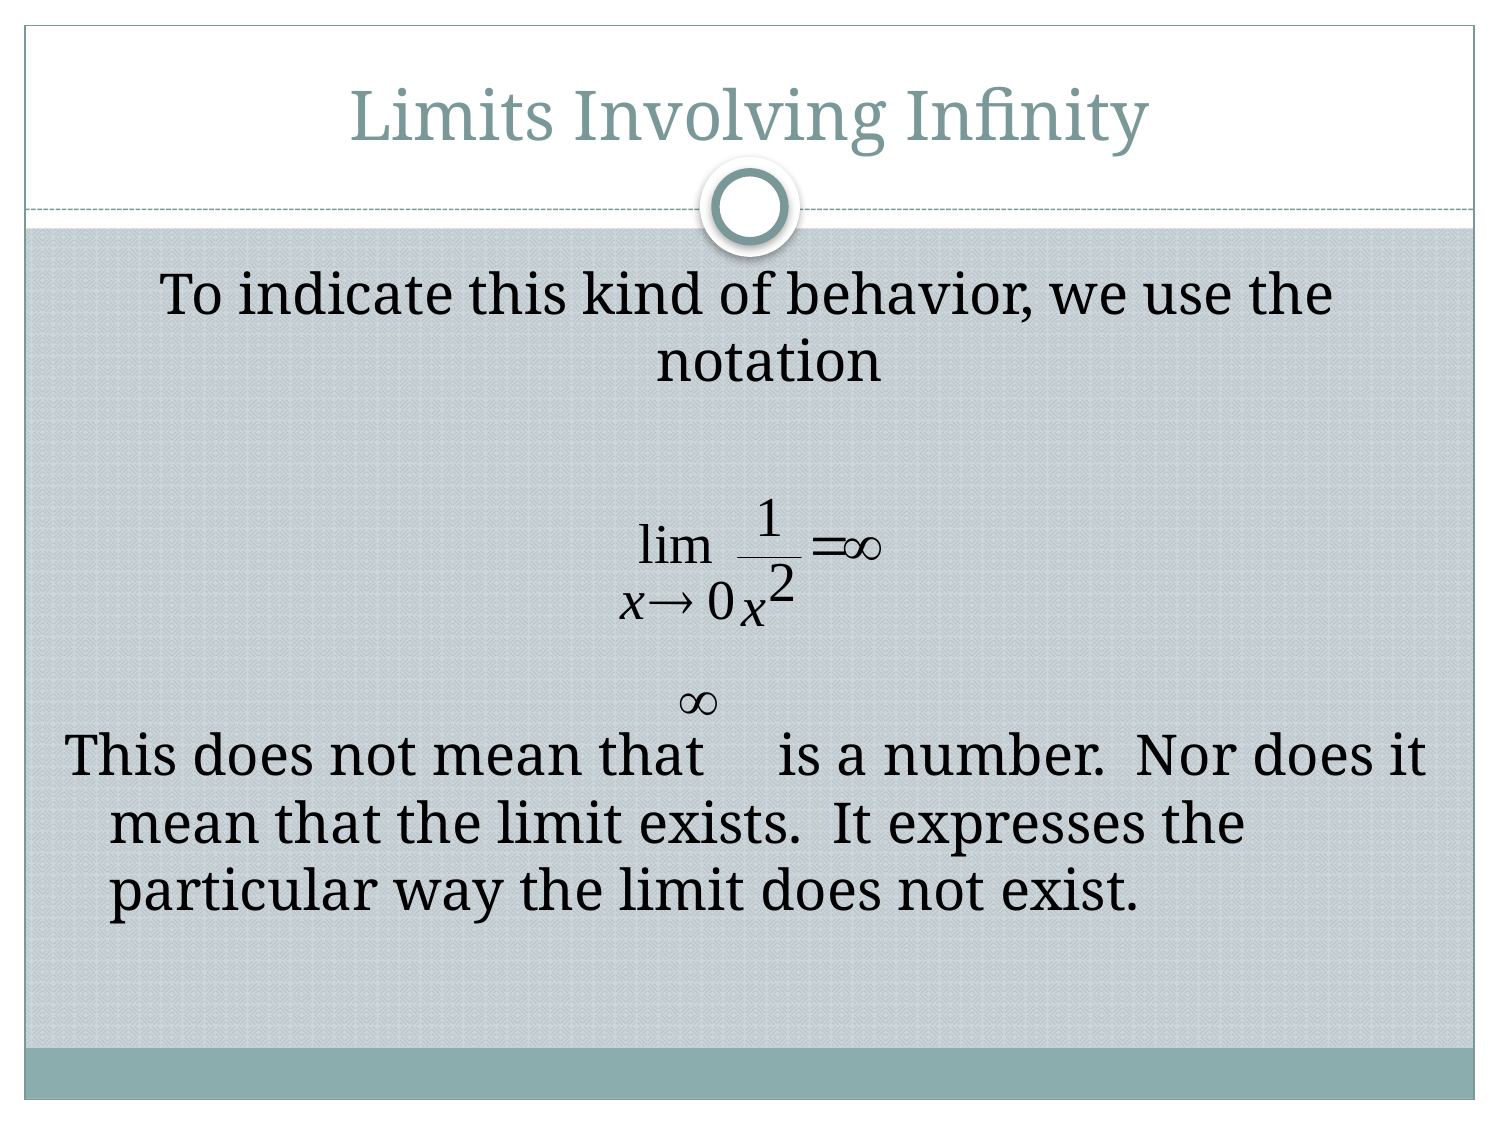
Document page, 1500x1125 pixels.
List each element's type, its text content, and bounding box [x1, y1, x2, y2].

title Limits Involving Infinity [49, 37, 1450, 162]
list To indicate this kind of behavior, we use the notation This does not mean that is a number. Nor does it mean that the limit exists. It expresses the particular way the limit does not exist. [49, 250, 1445, 1001]
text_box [614, 492, 886, 633]
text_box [674, 687, 721, 721]
